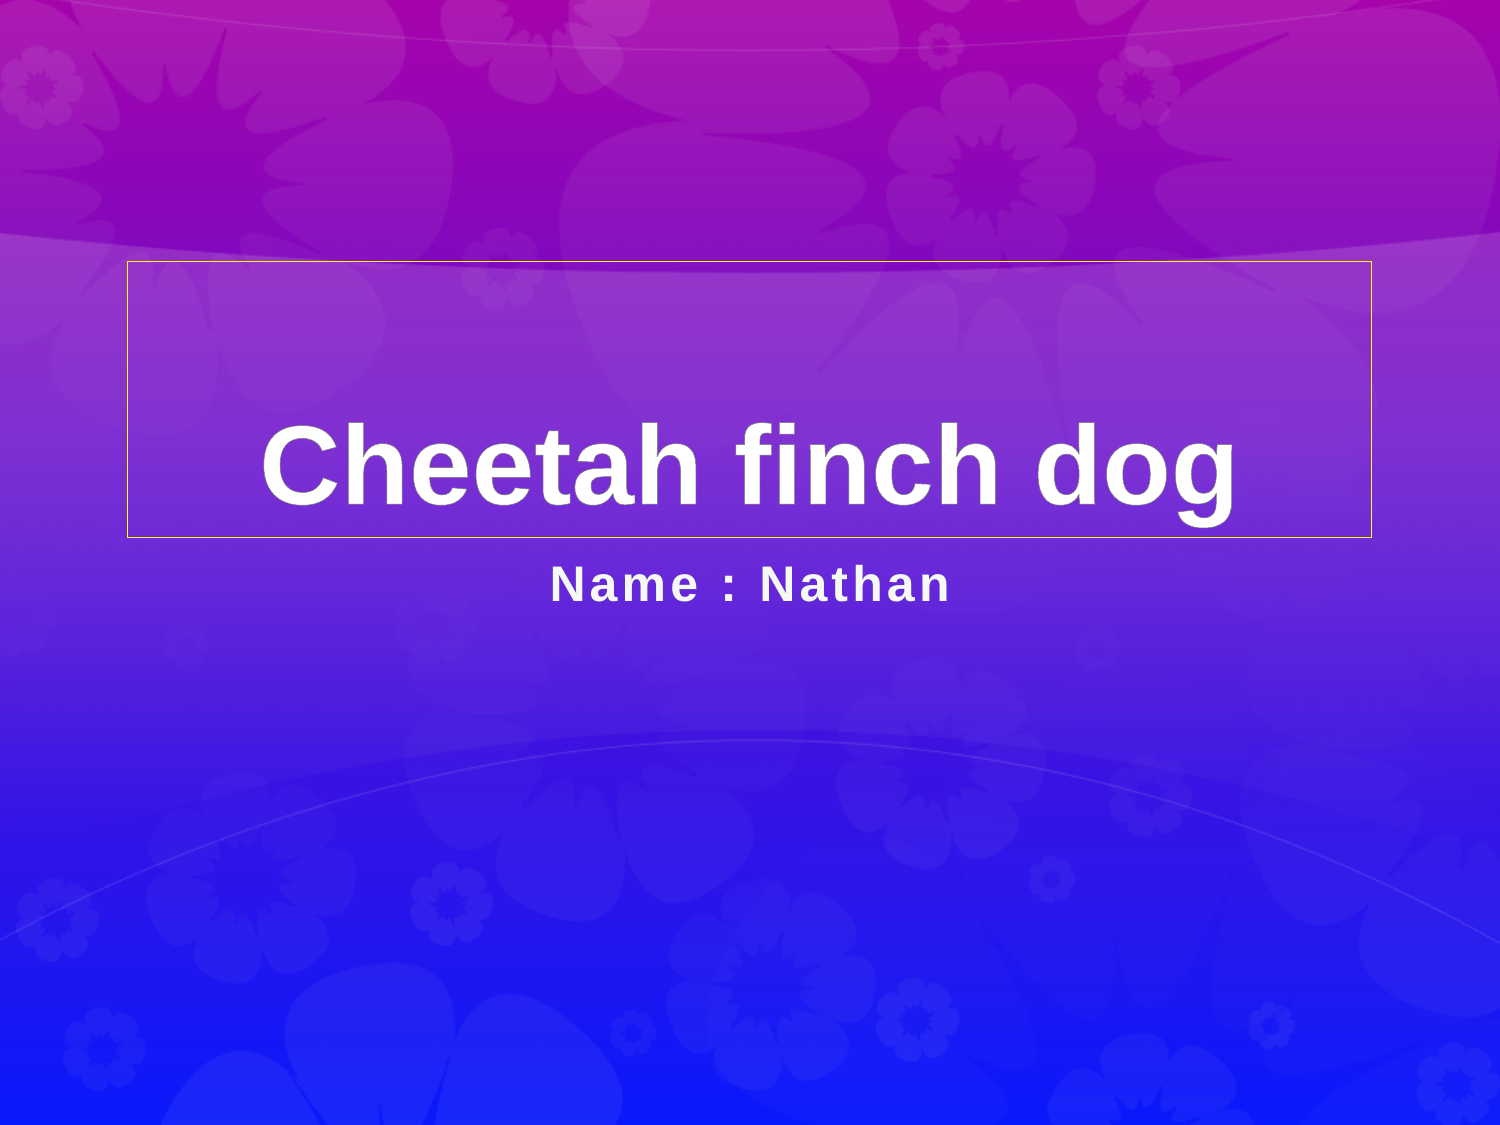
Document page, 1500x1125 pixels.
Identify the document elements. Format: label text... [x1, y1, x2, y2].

picture [0, 0, 1500, 1125]
subtitle Name : Nathan [127, 537, 1372, 825]
title Cheetah finch dog [127, 261, 1372, 537]
